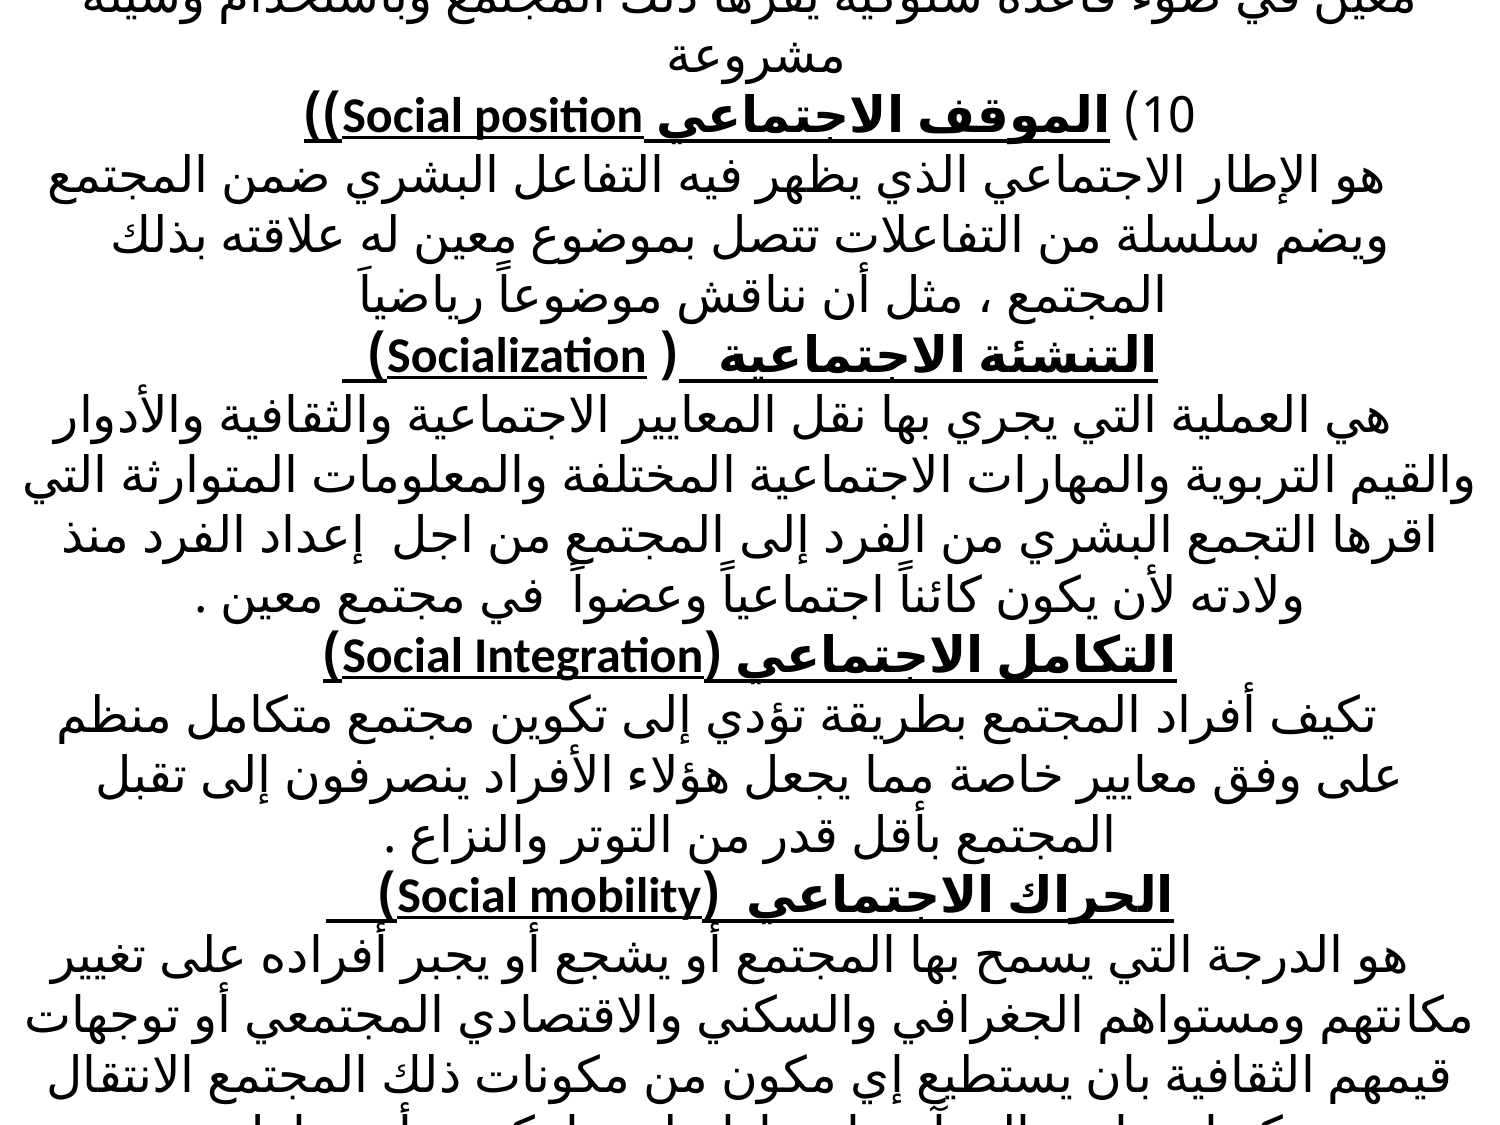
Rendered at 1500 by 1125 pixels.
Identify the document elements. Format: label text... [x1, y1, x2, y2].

title الفعل الاجتماعي(social action) هو اي ممارسة سلوكية يمارسها أعضاء المجتمع تتجه نحو تحقيق هدف معين في ضوء قاعدة سلوكية يقرها ذلك المجتمع وباستخدام وسيلة مشروعة 10) الموقف الاجتماعي Social position)) هو الإطار الاجتماعي الذي يظهر فيه التفاعل البشري ضمن المجتمع ويضم سلسلة من التفاعلات تتصل بموضوع معين له علاقته بذلك المجتمع ، مثل أن نناقش موضوعاً رياضياَ التنشئة الاجتماعية ( Socialization) هي العملية التي يجري بها نقل المعايير الاجتماعية والثقافية والأدوار والقيم التربوية والمهارات الاجتماعية المختلفة والمعلومات المتوارثة التي اقرها التجمع البشري من الفرد إلى المجتمع من اجل إعداد الفرد منذ ولادته لأن يكون كائناً اجتماعياً وعضواً في مجتمع معين . التكامل الاجتماعي (Social Integration) تكيف أفراد المجتمع بطريقة تؤدي إلى تكوين مجتمع متكامل منظم على وفق معايير خاصة مما يجعل هؤلاء الأفراد ينصرفون إلى تقبل المجتمع بأقل قدر من التوتر والنزاع . الحراك الاجتماعي (Social mobility) هو الدرجة التي يسمح بها المجتمع أو يشجع أو يجبر أفراده على تغيير مكانتهم ومستواهم الجغرافي والسكني والاقتصادي المجتمعي أو توجهات قيمهم الثقافية بان يستطيع إي مكون من مكونات ذلك المجتمع الانتقال من مركز اجتماعي إلى آخر اعتمادا على ما يكسبه أو يتعامل به من وسائل يوفرها المجتمع له. [0, 0, 1500, 1125]
